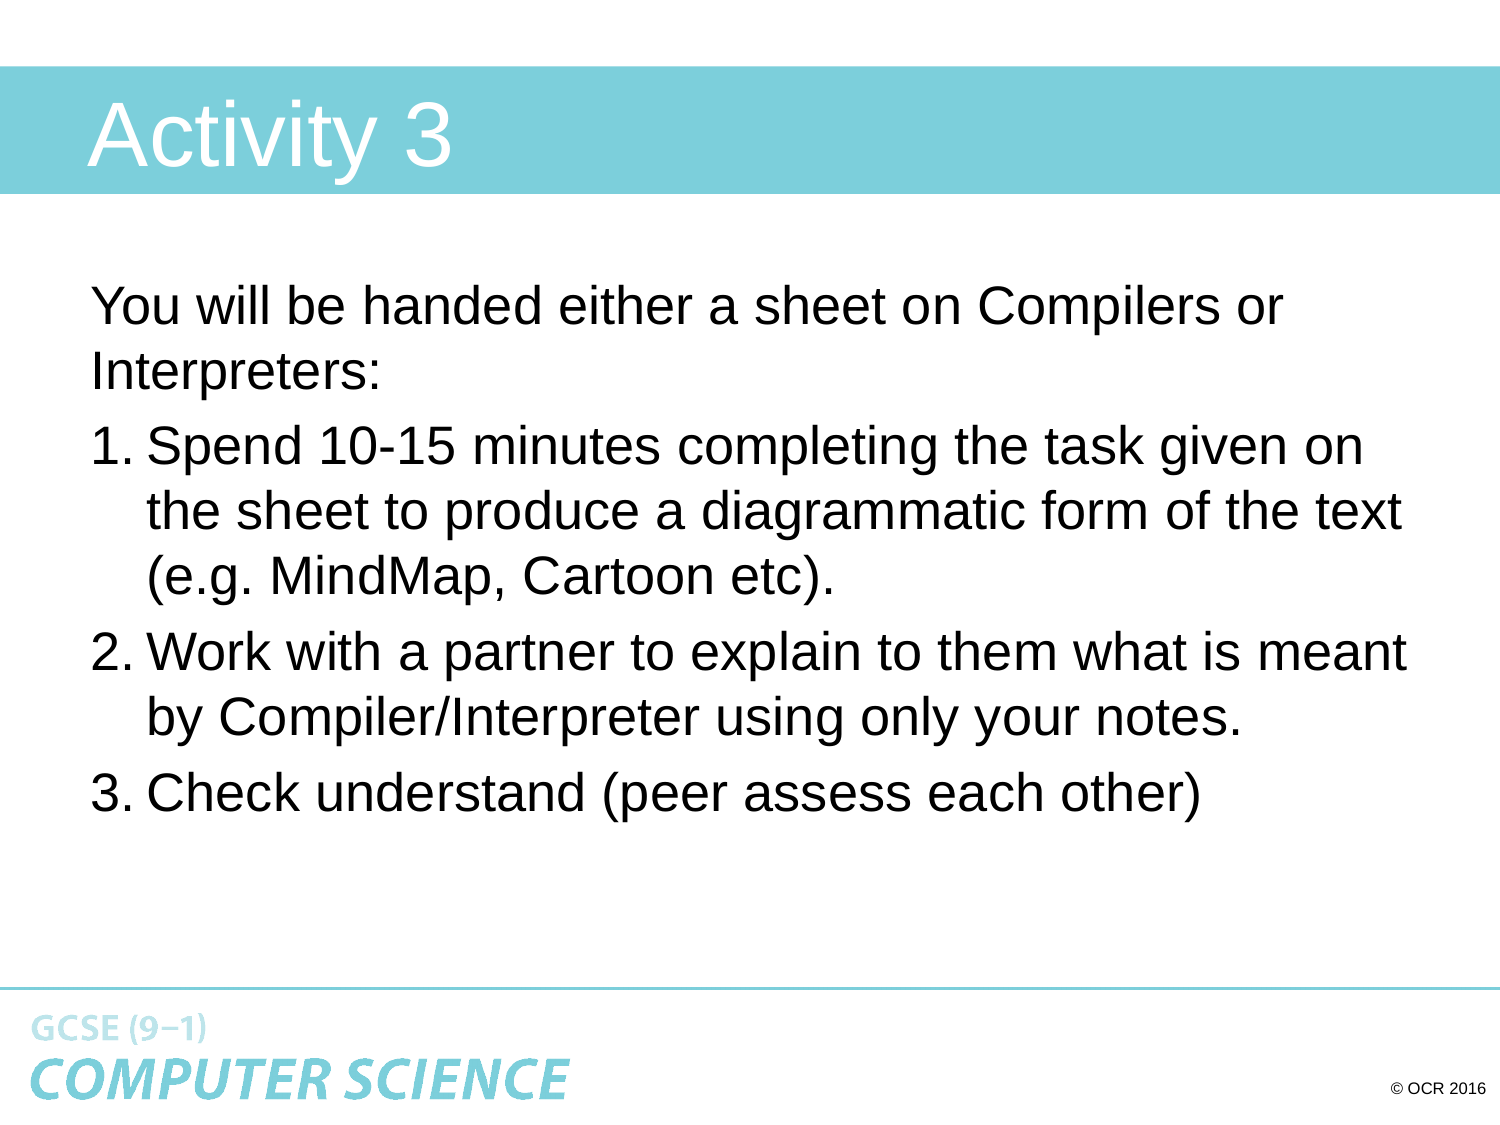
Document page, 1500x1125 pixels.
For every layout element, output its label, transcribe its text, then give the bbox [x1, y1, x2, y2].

picture [0, 987, 1500, 1124]
list You will be handed either a sheet on Compilers or Interpreters: Spend 10-15 minutes completing the task given on the sheet to produce a diagrammatic form of the text (e.g. MindMap, Cartoon etc). Work with a partner to explain to them what is meant by Compiler/Interpreter using only your notes. Check understand (peer assess each other) [75, 262, 1425, 965]
title Activity 3 [0, 66, 1500, 194]
